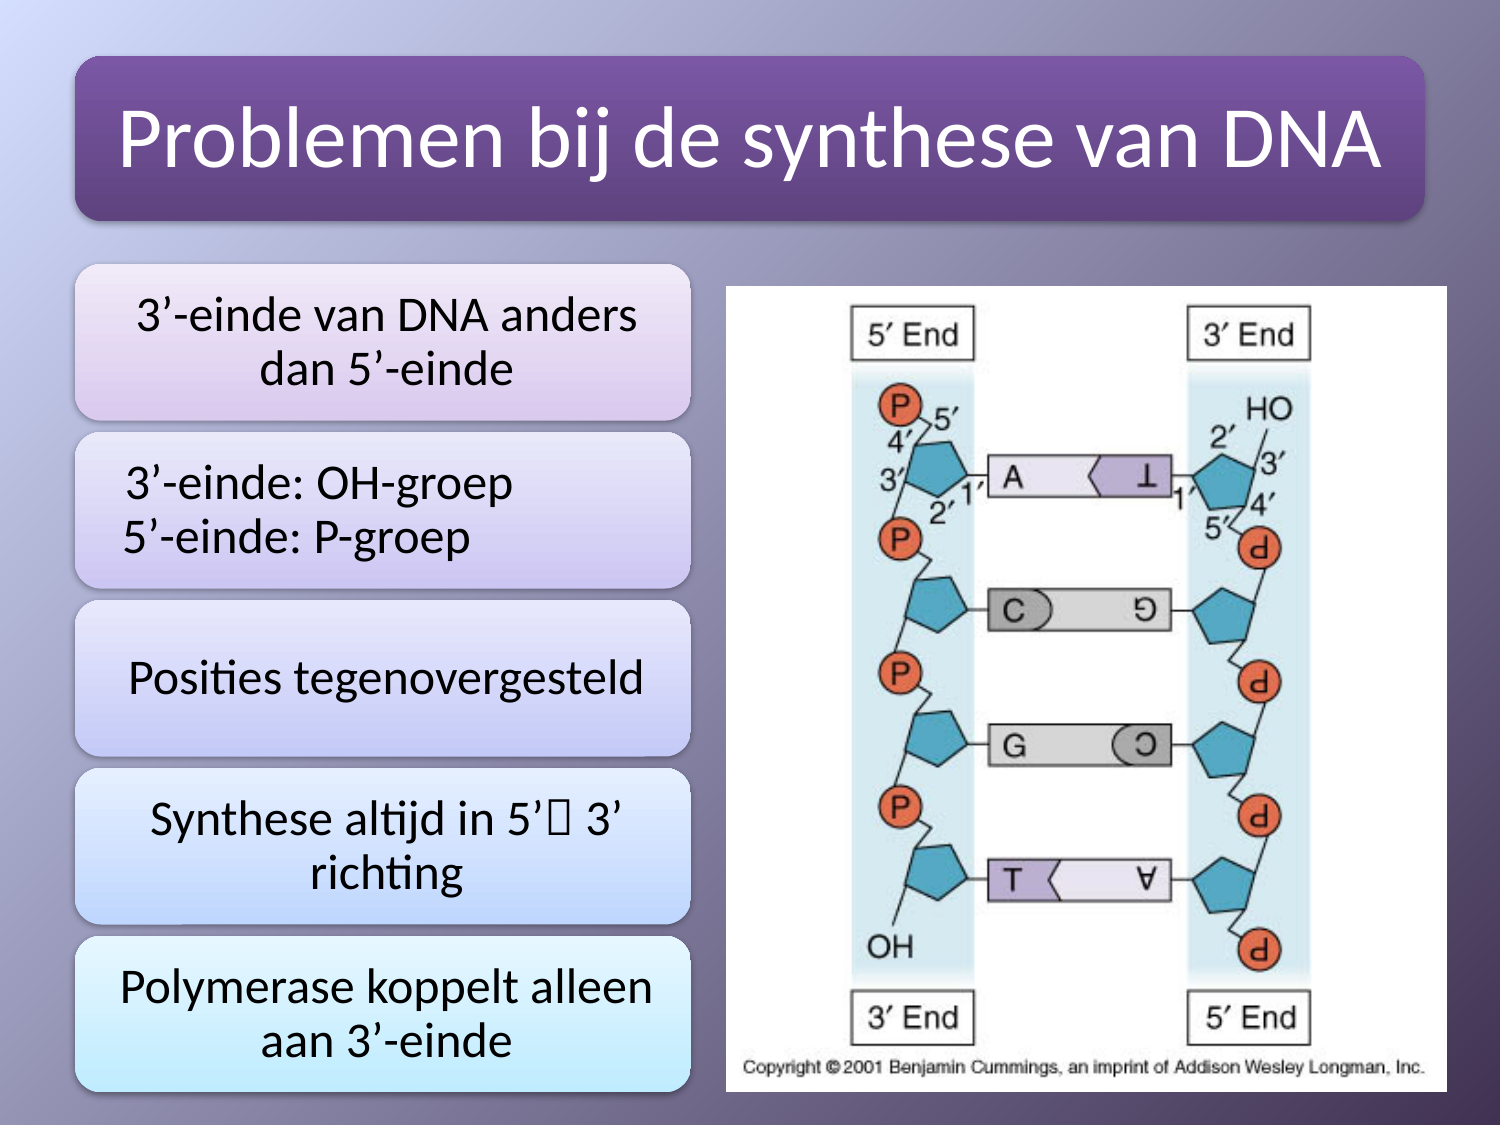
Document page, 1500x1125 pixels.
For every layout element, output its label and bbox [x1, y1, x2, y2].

list [74, 262, 692, 1095]
picture [726, 286, 1448, 1092]
text_box [74, 44, 1426, 233]
